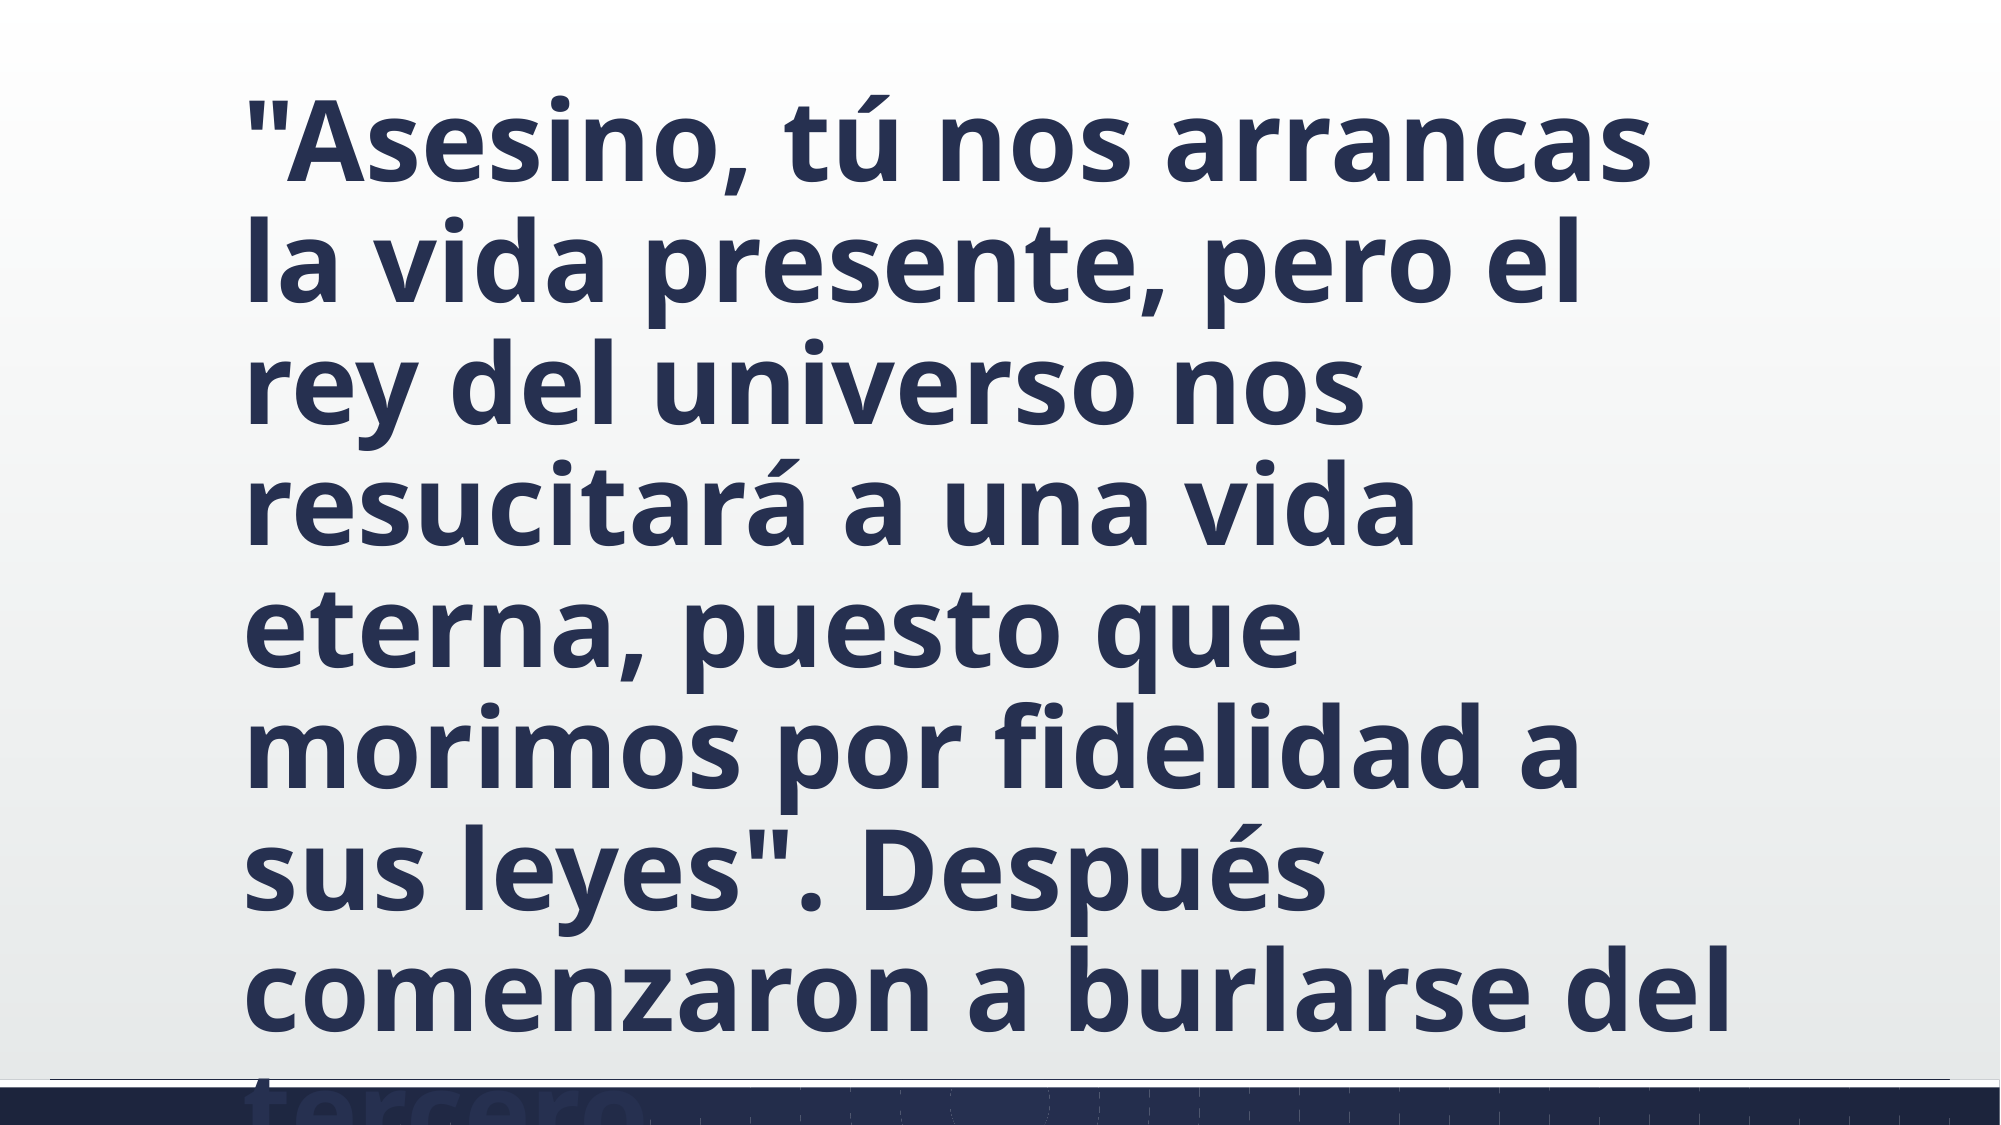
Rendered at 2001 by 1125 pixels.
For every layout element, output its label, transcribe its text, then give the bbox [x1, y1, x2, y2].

list "Asesino, tú nos arrancas la vida presente, pero el rey del universo nos resucitará a una vida eterna, puesto que morimos por fidelidad a sus leyes". Después comenzaron a burlarse del tercero. [219, 76, 1780, 990]
